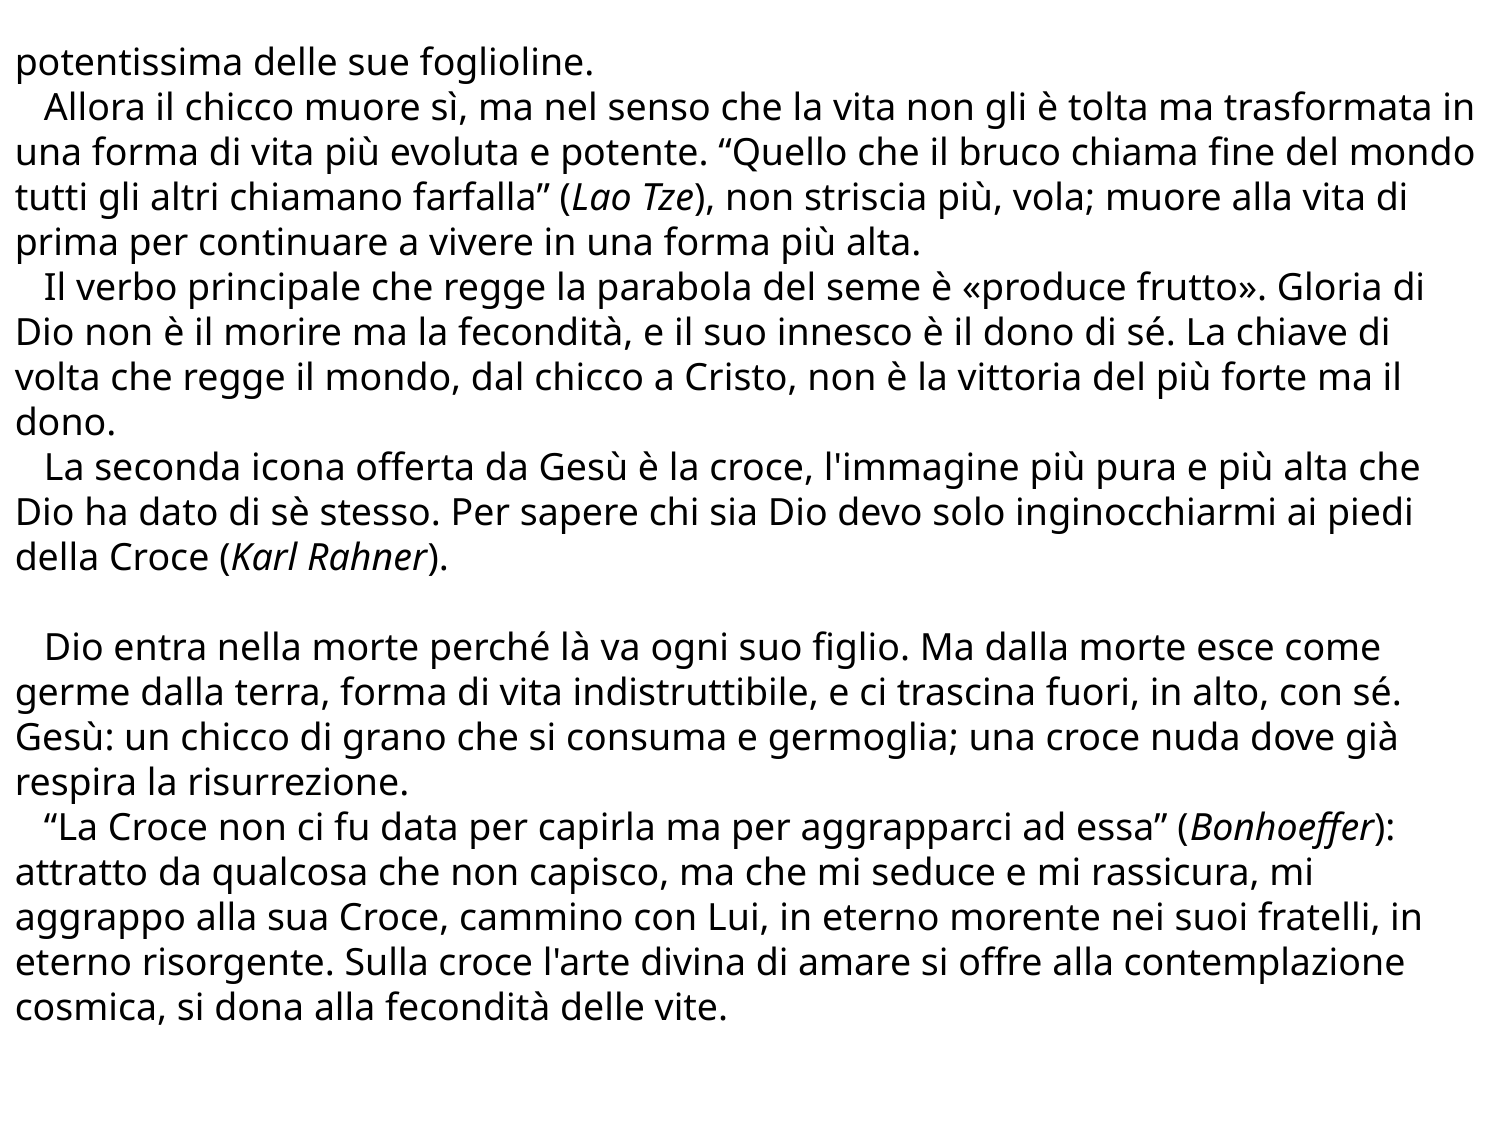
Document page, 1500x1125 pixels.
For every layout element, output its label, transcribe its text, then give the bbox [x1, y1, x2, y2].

text_box potentissima delle sue foglioline. Allora il chicco muore sì, ma nel senso che la vita non gli è tolta ma trasformata in una forma di vita più evoluta e potente. “Quello che il bruco chiama fine del mondo tutti gli altri chiamano farfalla” (Lao Tze), non striscia più, vola; muore alla vita di prima per continuare a vivere in una forma più alta. Il verbo principale che regge la parabola del seme è «produce frutto». Gloria di Dio non è il morire ma la fecondità, e il suo innesco è il dono di sé. La chiave di volta che regge il mondo, dal chicco a Cristo, non è la vittoria del più forte ma il dono. La seconda icona offerta da Gesù è la croce, l'immagine più pura e più alta che Dio ha dato di sè stesso. Per sapere chi sia Dio devo solo inginocchiarmi ai piedi della Croce (Karl Rahner). Dio entra nella morte perché là va ogni suo figlio. Ma dalla morte esce come germe dalla terra, forma di vita indistruttibile, e ci trascina fuori, in alto, con sé. Gesù: un chicco di grano che si consuma e germoglia; una croce nuda dove già respira la risurrezione. “La Croce non ci fu data per capirla ma per aggrapparci ad essa” (Bonhoeffer): attratto da qualcosa che non capisco, ma che mi seduce e mi rassicura, mi aggrappo alla sua Croce, cammino con Lui, in eterno morente nei suoi fratelli, in eterno risorgente. Sulla croce l'arte divina di amare si offre alla contemplazione cosmica, si dona alla fecondità delle vite. [0, 30, 1500, 1036]
